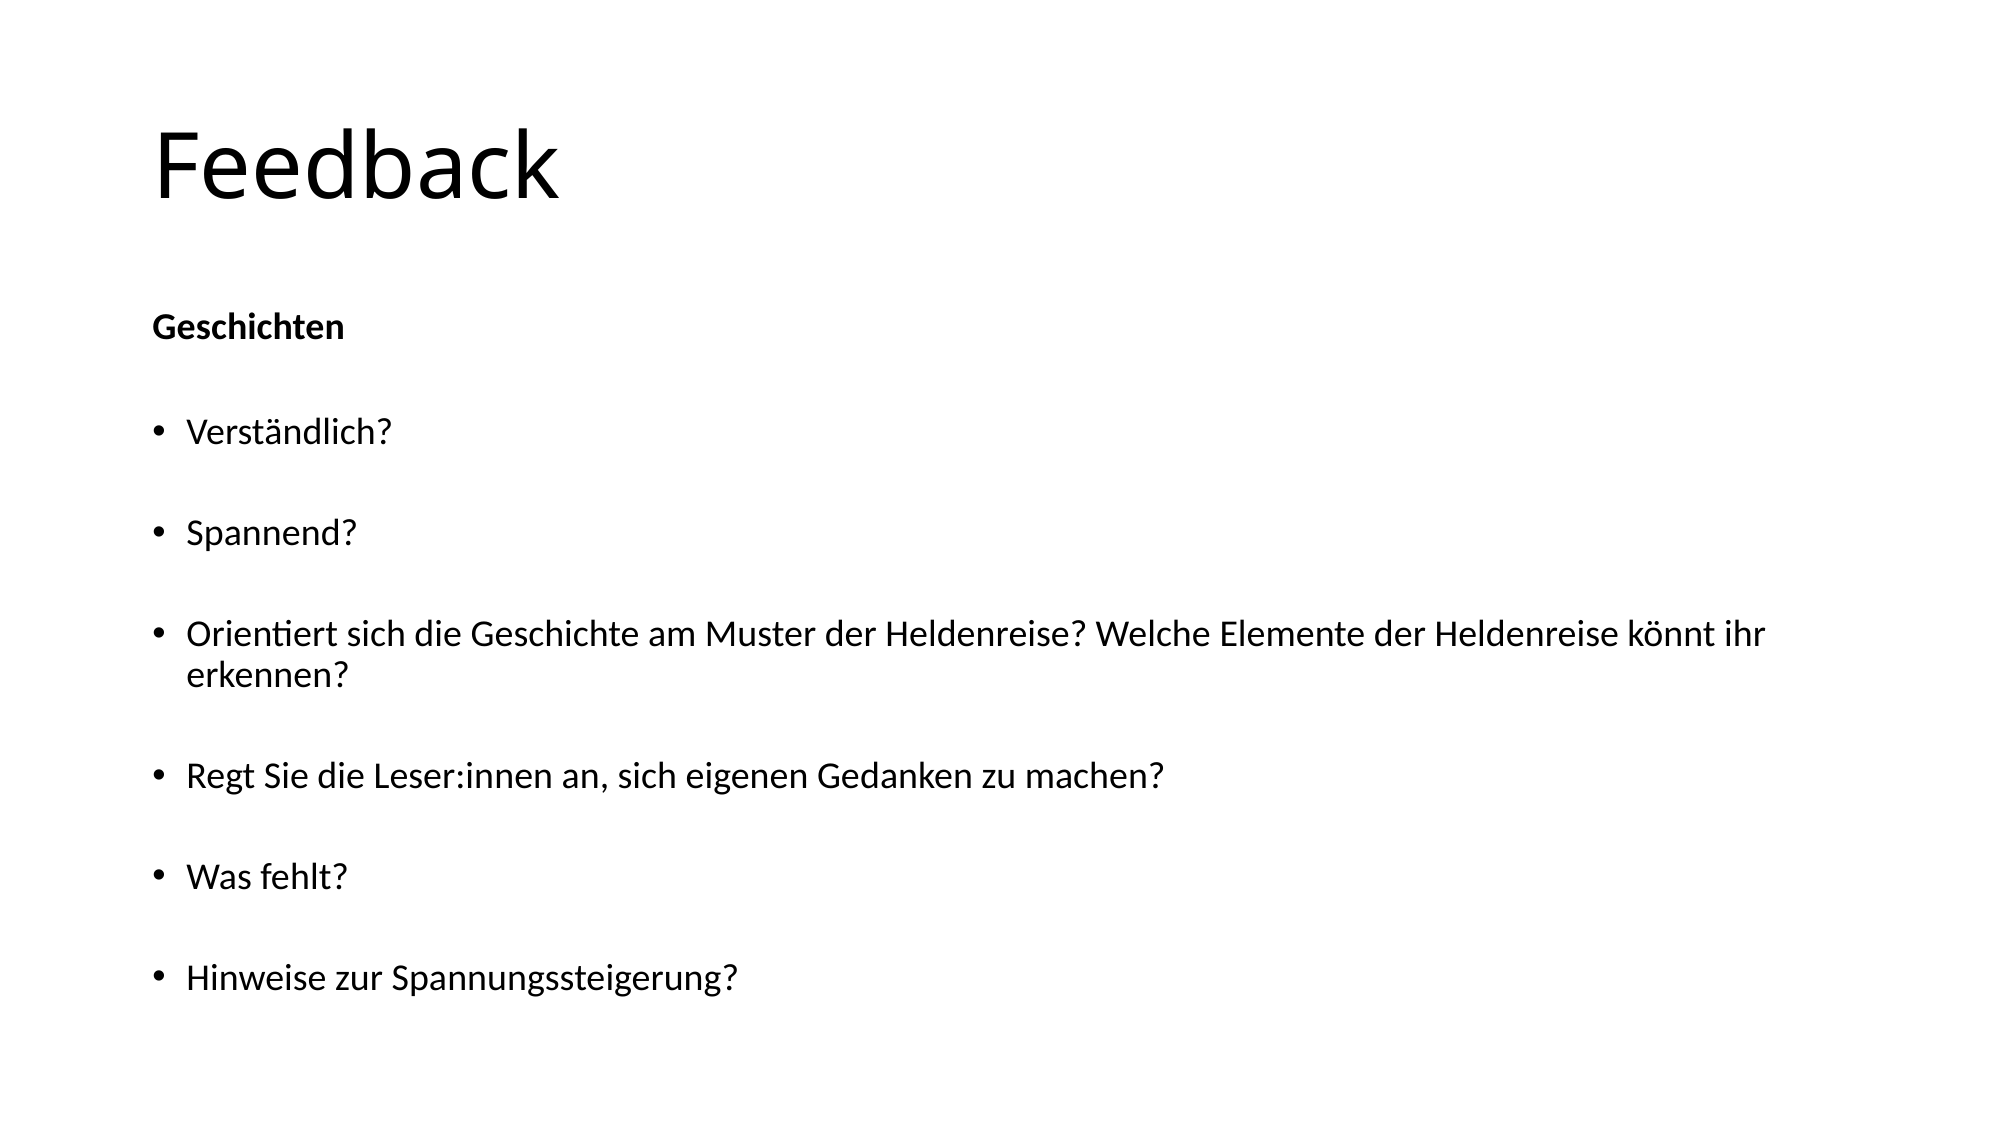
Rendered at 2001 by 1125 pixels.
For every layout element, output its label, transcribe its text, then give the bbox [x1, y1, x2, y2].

title Feedback [137, 59, 1863, 278]
list Geschichten Verständlich? Spannend? Orientiert sich die Geschichte am Muster der Heldenreise? Welche Elemente der Heldenreise könnt ihr erkennen? Regt Sie die Leser:innen an, sich eigenen Gedanken zu machen? Was fehlt? Hinweise zur Spannungssteigerung? [137, 299, 1863, 1014]
